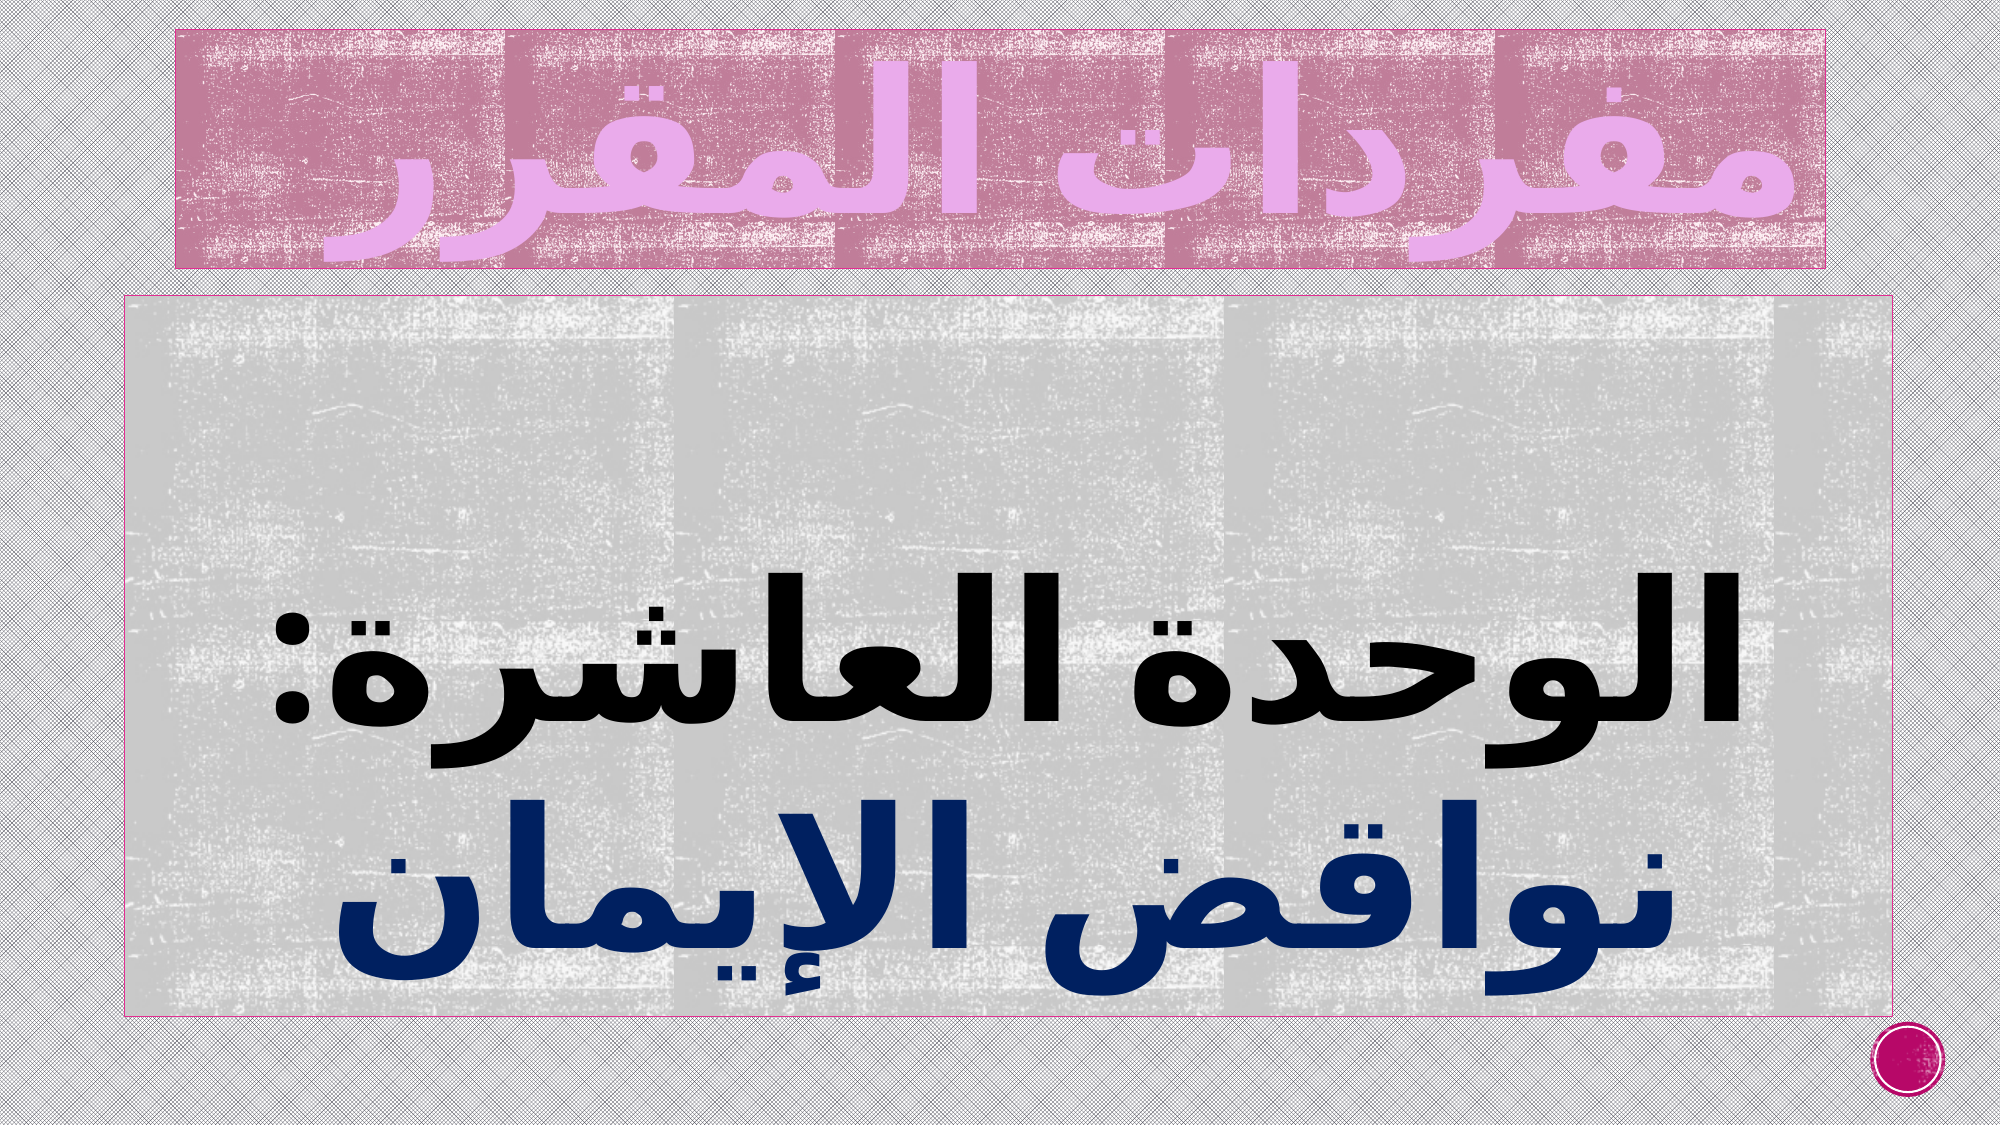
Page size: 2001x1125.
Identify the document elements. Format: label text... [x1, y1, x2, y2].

list الوحدة العاشرة: نواقض الإيمان [124, 295, 1893, 1017]
title مفردات المقرر [175, 29, 1826, 269]
